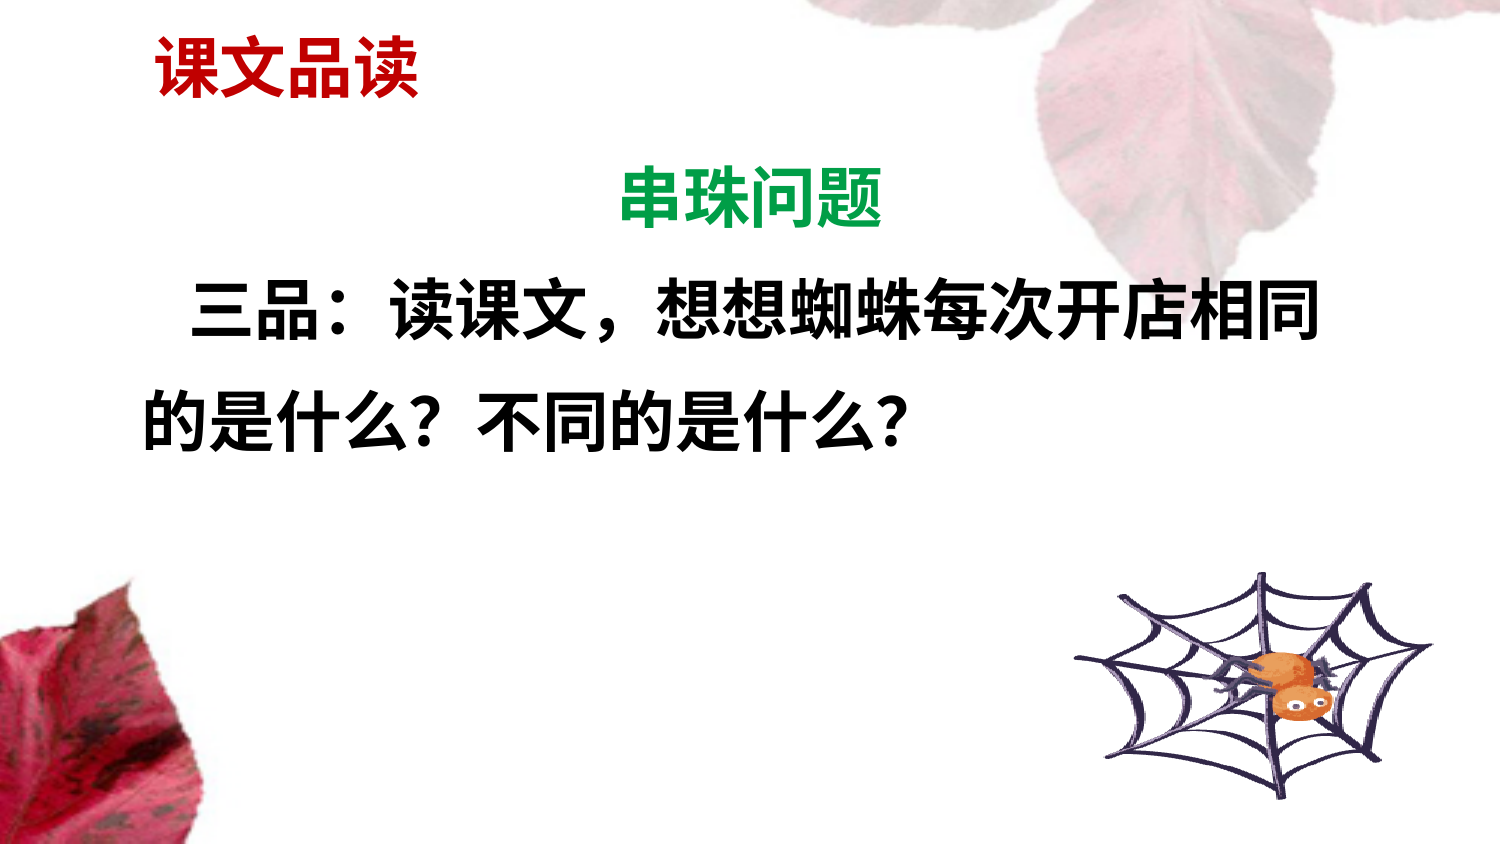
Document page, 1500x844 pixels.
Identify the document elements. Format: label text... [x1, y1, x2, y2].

picture [0, 0, 1500, 844]
text_box 三品：读课文，想想蜘蛛每次开店相同的是什么？不同的是什么？ [127, 228, 1373, 468]
text_box [35, 66, 1434, 827]
text_box [86, 382, 1333, 510]
text_box 串珠问题 [587, 124, 913, 228]
text_box 课文品读 [138, 18, 598, 114]
